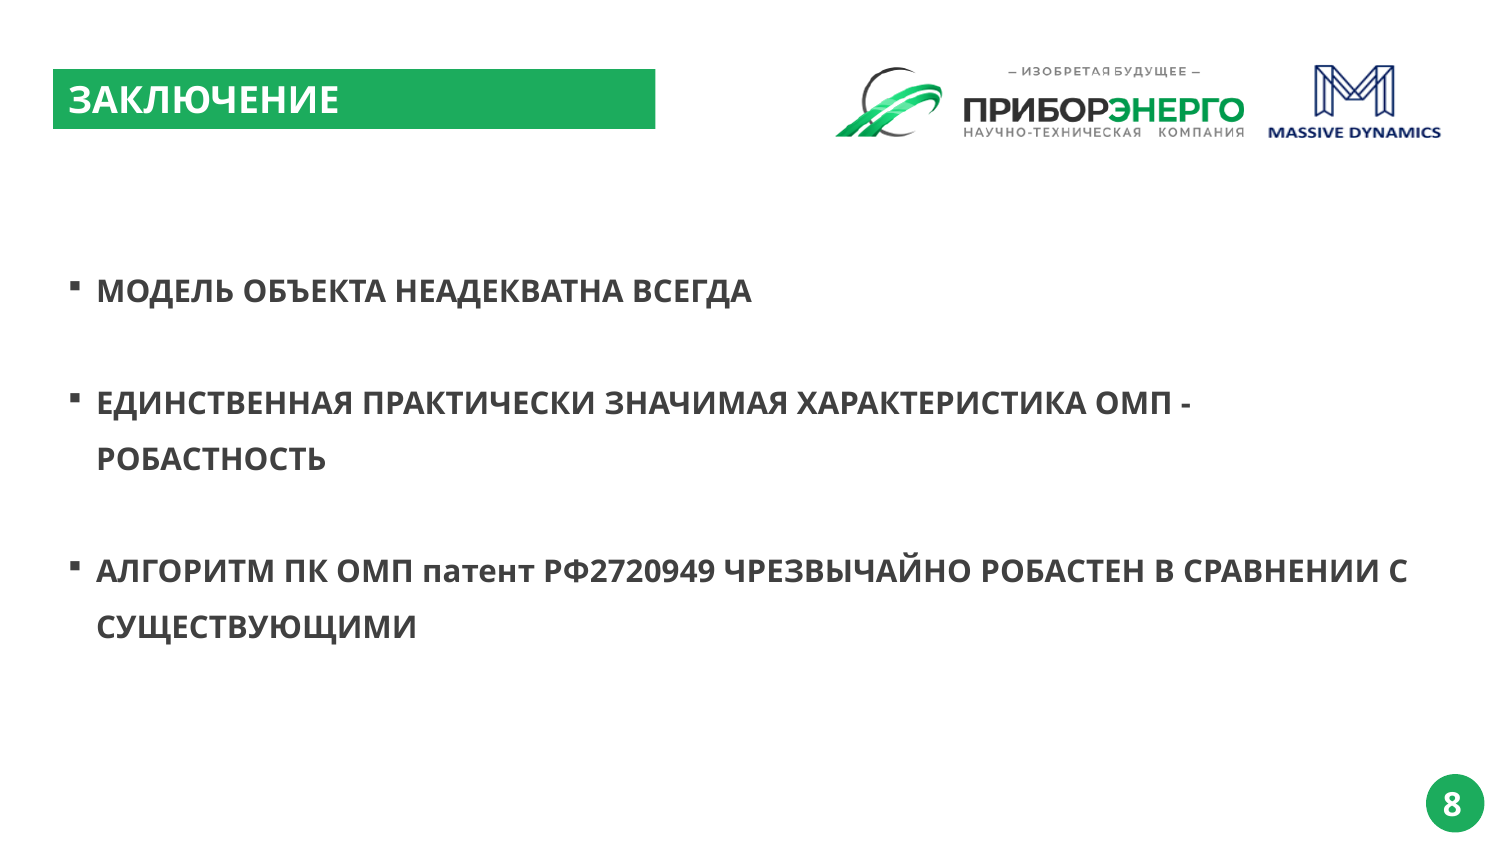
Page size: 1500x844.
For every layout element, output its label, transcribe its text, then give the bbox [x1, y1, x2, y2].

text_box 8 [1428, 776, 1500, 831]
text_box ЗАКЛЮЧЕНИЕ [53, 69, 656, 129]
picture [1261, 58, 1448, 140]
picture [834, 48, 1244, 151]
text_box МОДЕЛЬ ОБЪЕКТА НЕАДЕКВАТНА ВСЕГДА ЕДИНСТВЕННАЯ ПРАКТИЧЕСКИ ЗНАЧИМАЯ ХАРАКТЕРИСТИКА ОМП - РОБАСТНОСТЬ АЛГОРИТМ ПК ОМП патент РФ2720949 ЧРЕЗВЫЧАЙНО РОБАСТЕН В СРАВНЕНИИ С СУЩЕСТВУЮЩИМИ [53, 244, 1429, 653]
